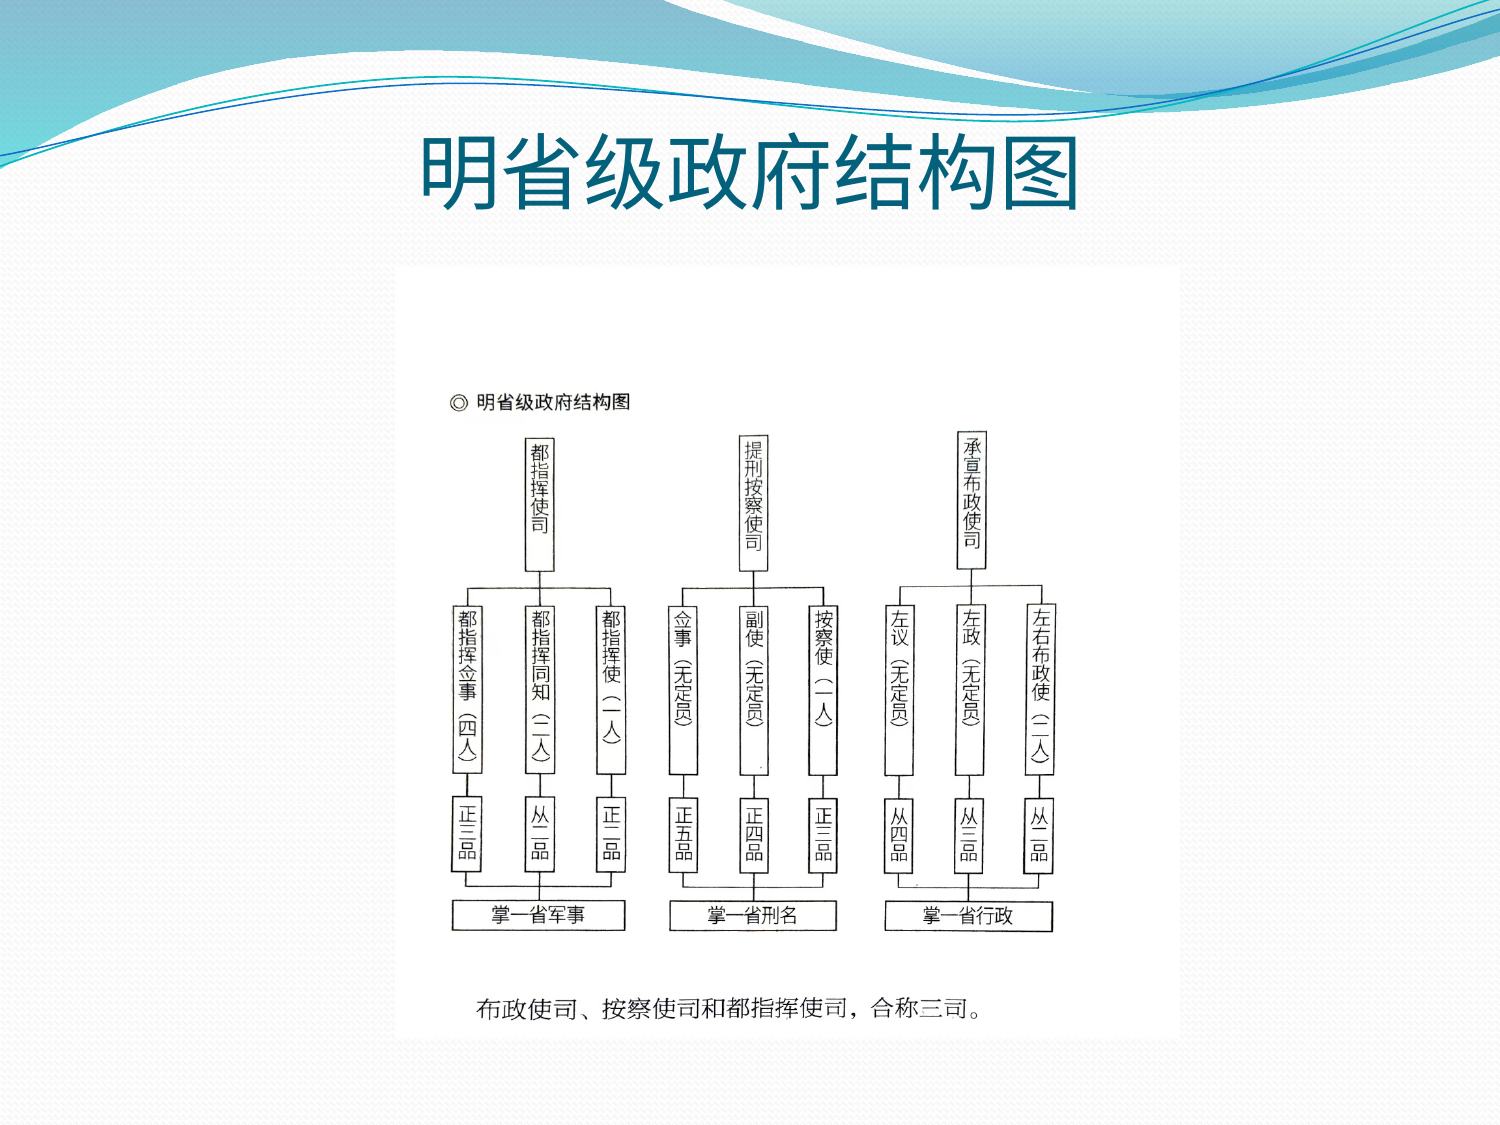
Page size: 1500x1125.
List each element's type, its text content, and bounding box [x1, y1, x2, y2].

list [395, 266, 1180, 1038]
title 明省级政府结构图 [75, 115, 1425, 220]
